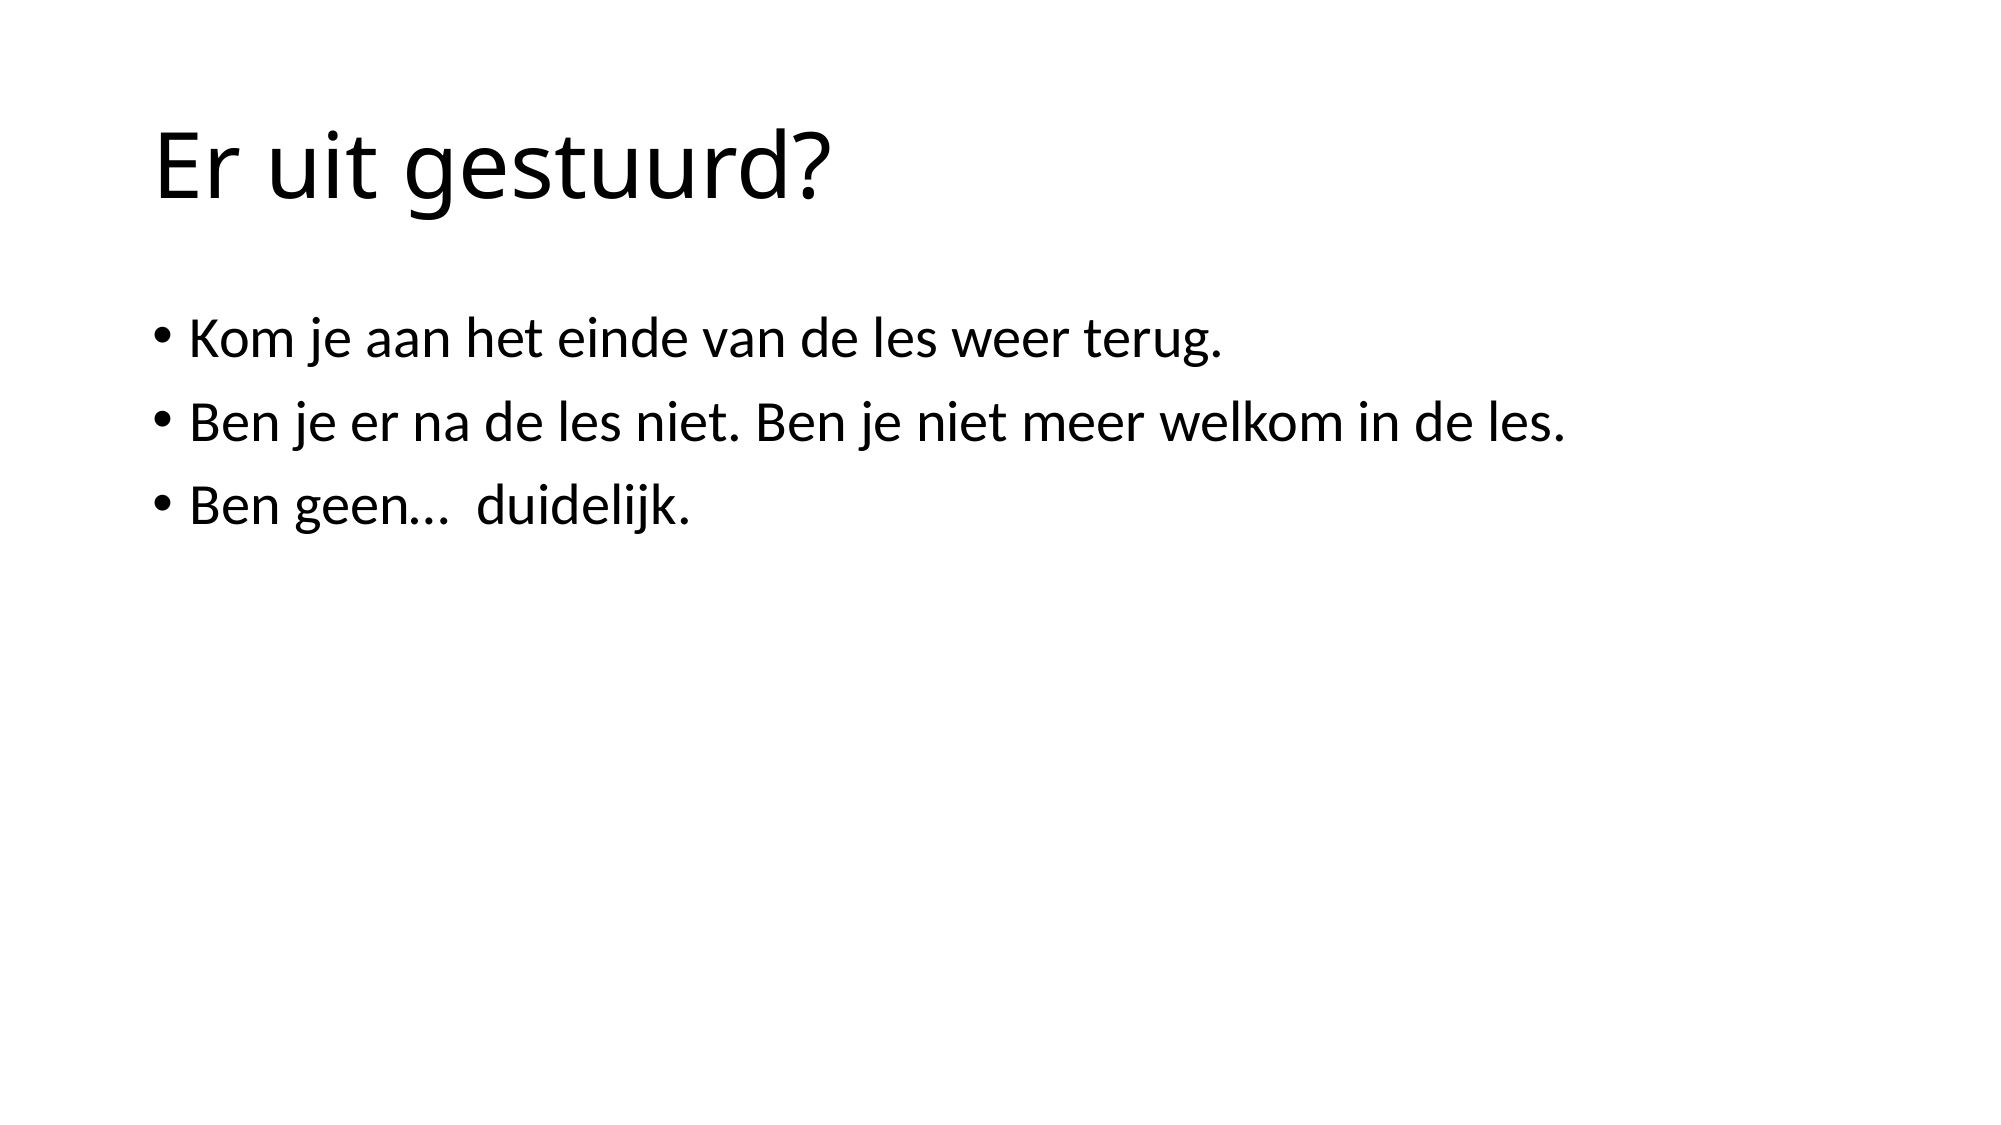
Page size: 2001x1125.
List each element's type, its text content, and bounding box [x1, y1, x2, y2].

title Er uit gestuurd? [137, 59, 1863, 278]
list Kom je aan het einde van de les weer terug. Ben je er na de les niet. Ben je niet meer welkom in de les. Ben geen… duidelijk. [137, 299, 1863, 1014]
